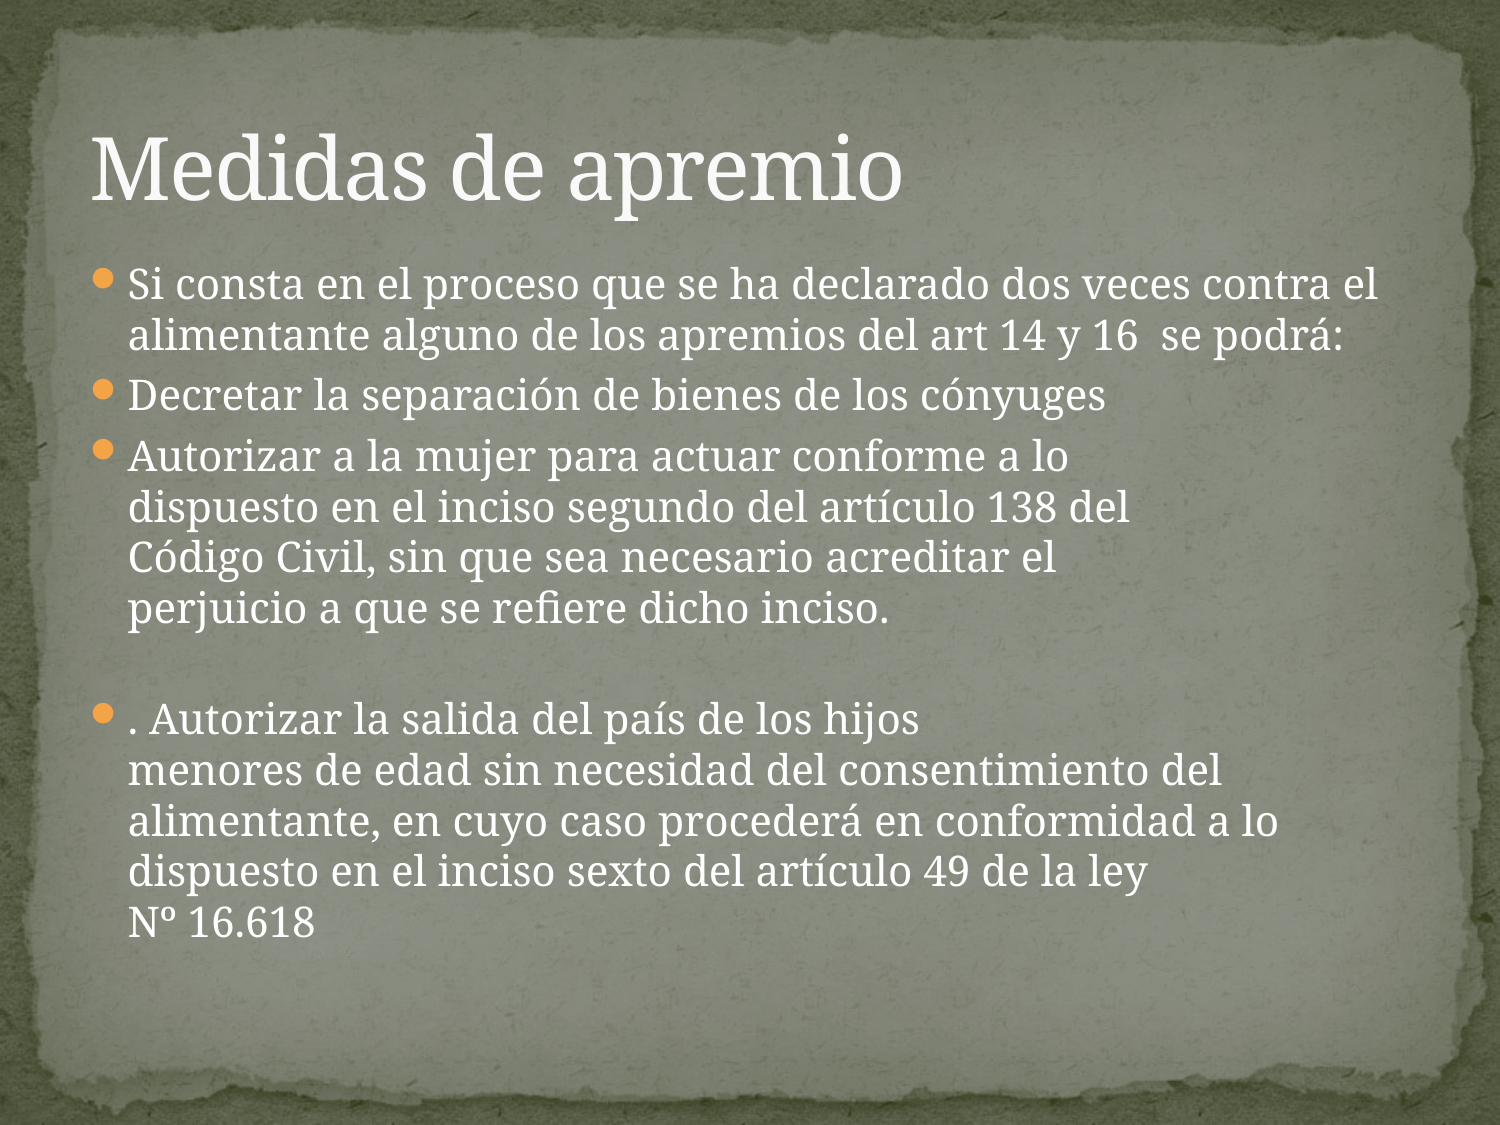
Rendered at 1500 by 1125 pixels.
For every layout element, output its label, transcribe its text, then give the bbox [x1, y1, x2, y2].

list Si consta en el proceso que se ha declarado dos veces contra el alimentante alguno de los apremios del art 14 y 16 se podrá: Decretar la separación de bienes de los cónyuges Autorizar a la mujer para actuar conforme a lo dispuesto en el inciso segundo del artículo 138 del Código Civil, sin que sea necesario acreditar el perjuicio a que se refiere dicho inciso. . Autorizar la salida del país de los hijos menores de edad sin necesidad del consentimiento del alimentante, en cuyo caso procederá en conformidad a lo dispuesto en el inciso sexto del artículo 49 de la ley Nº 16.618 [75, 249, 1425, 1000]
title Medidas de apremio [74, 24, 1425, 225]
